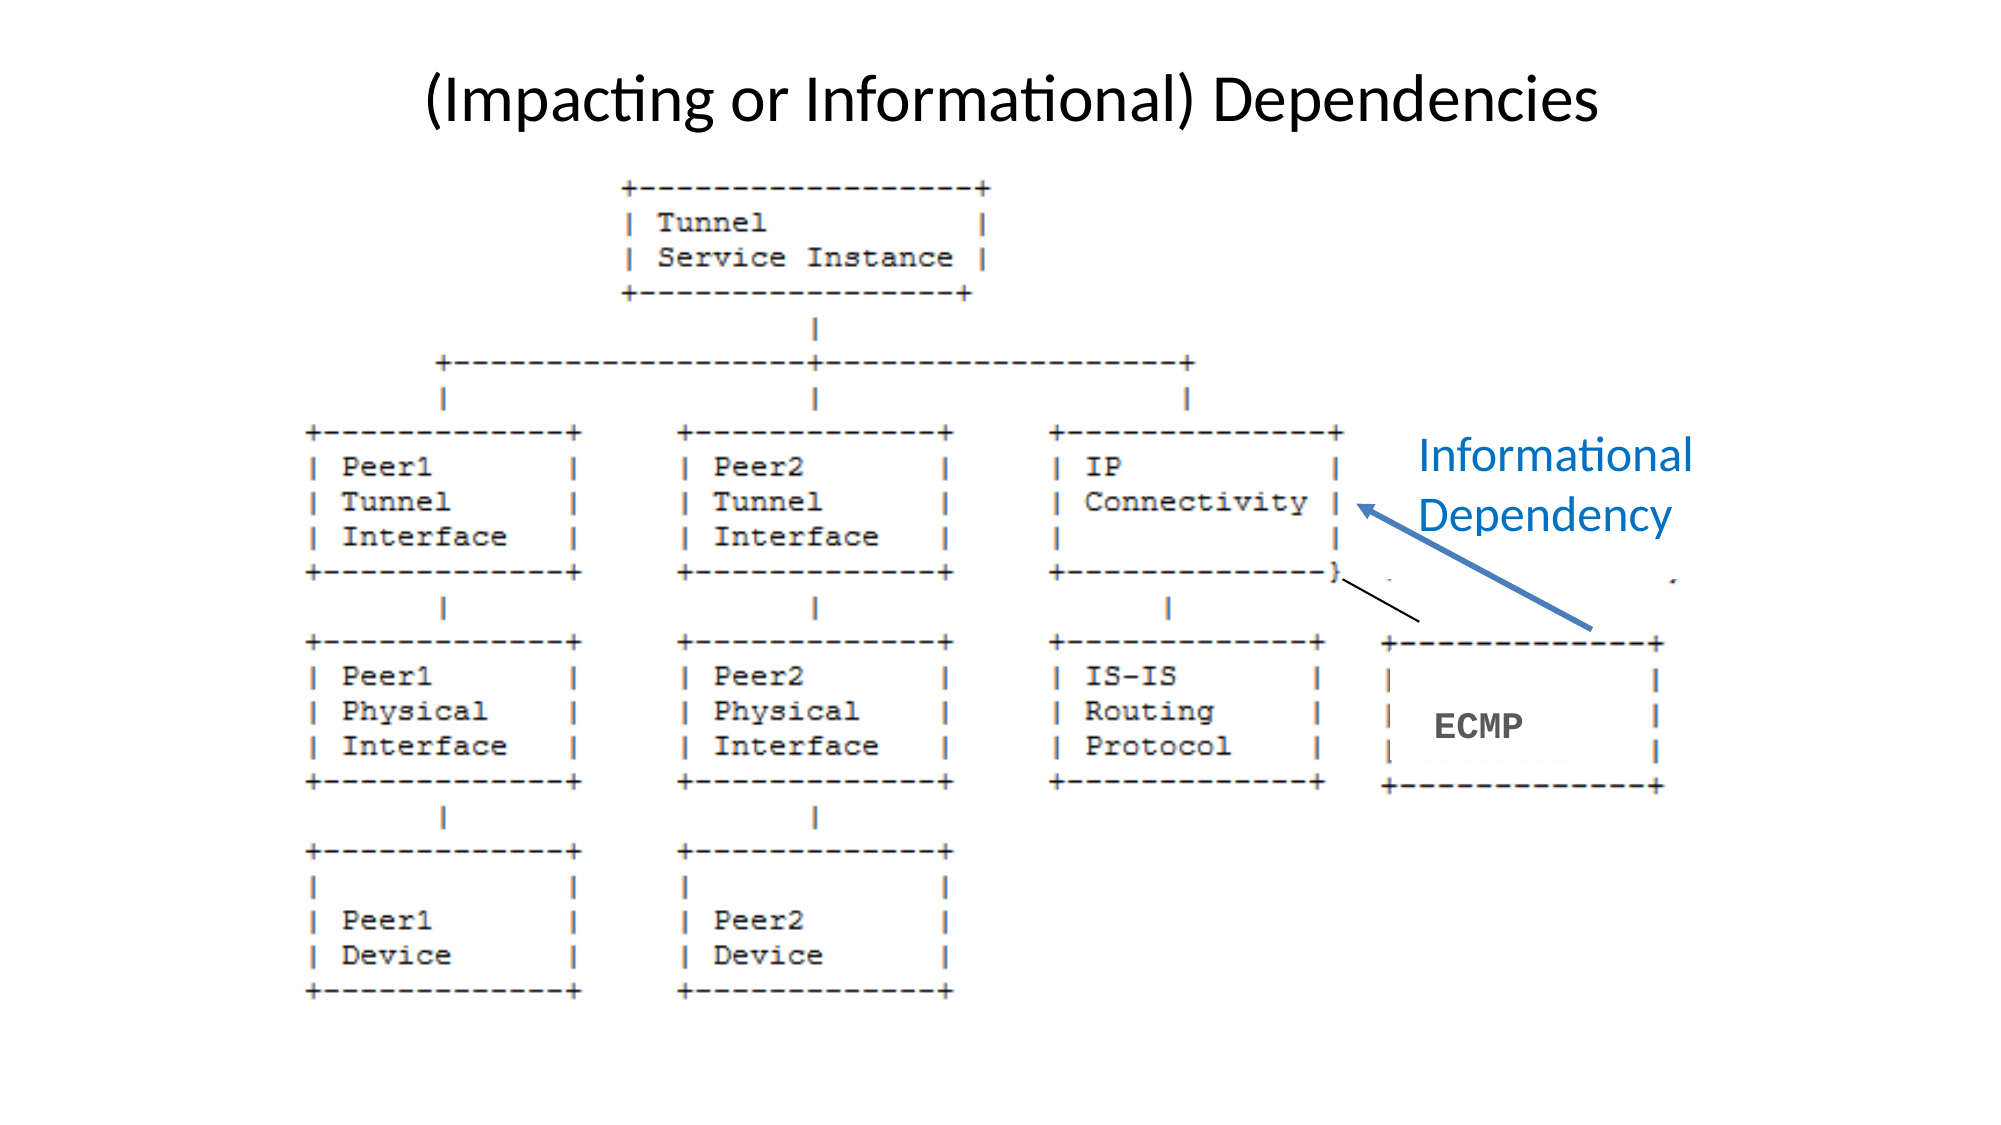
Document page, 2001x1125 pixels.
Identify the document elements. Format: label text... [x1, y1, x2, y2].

title (Impacting or Informational) Dependencies [324, 45, 1715, 233]
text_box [1342, 578, 1350, 622]
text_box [1356, 503, 1592, 630]
text_box Informational Dependency [1403, 414, 1709, 550]
picture [280, 160, 1684, 1023]
